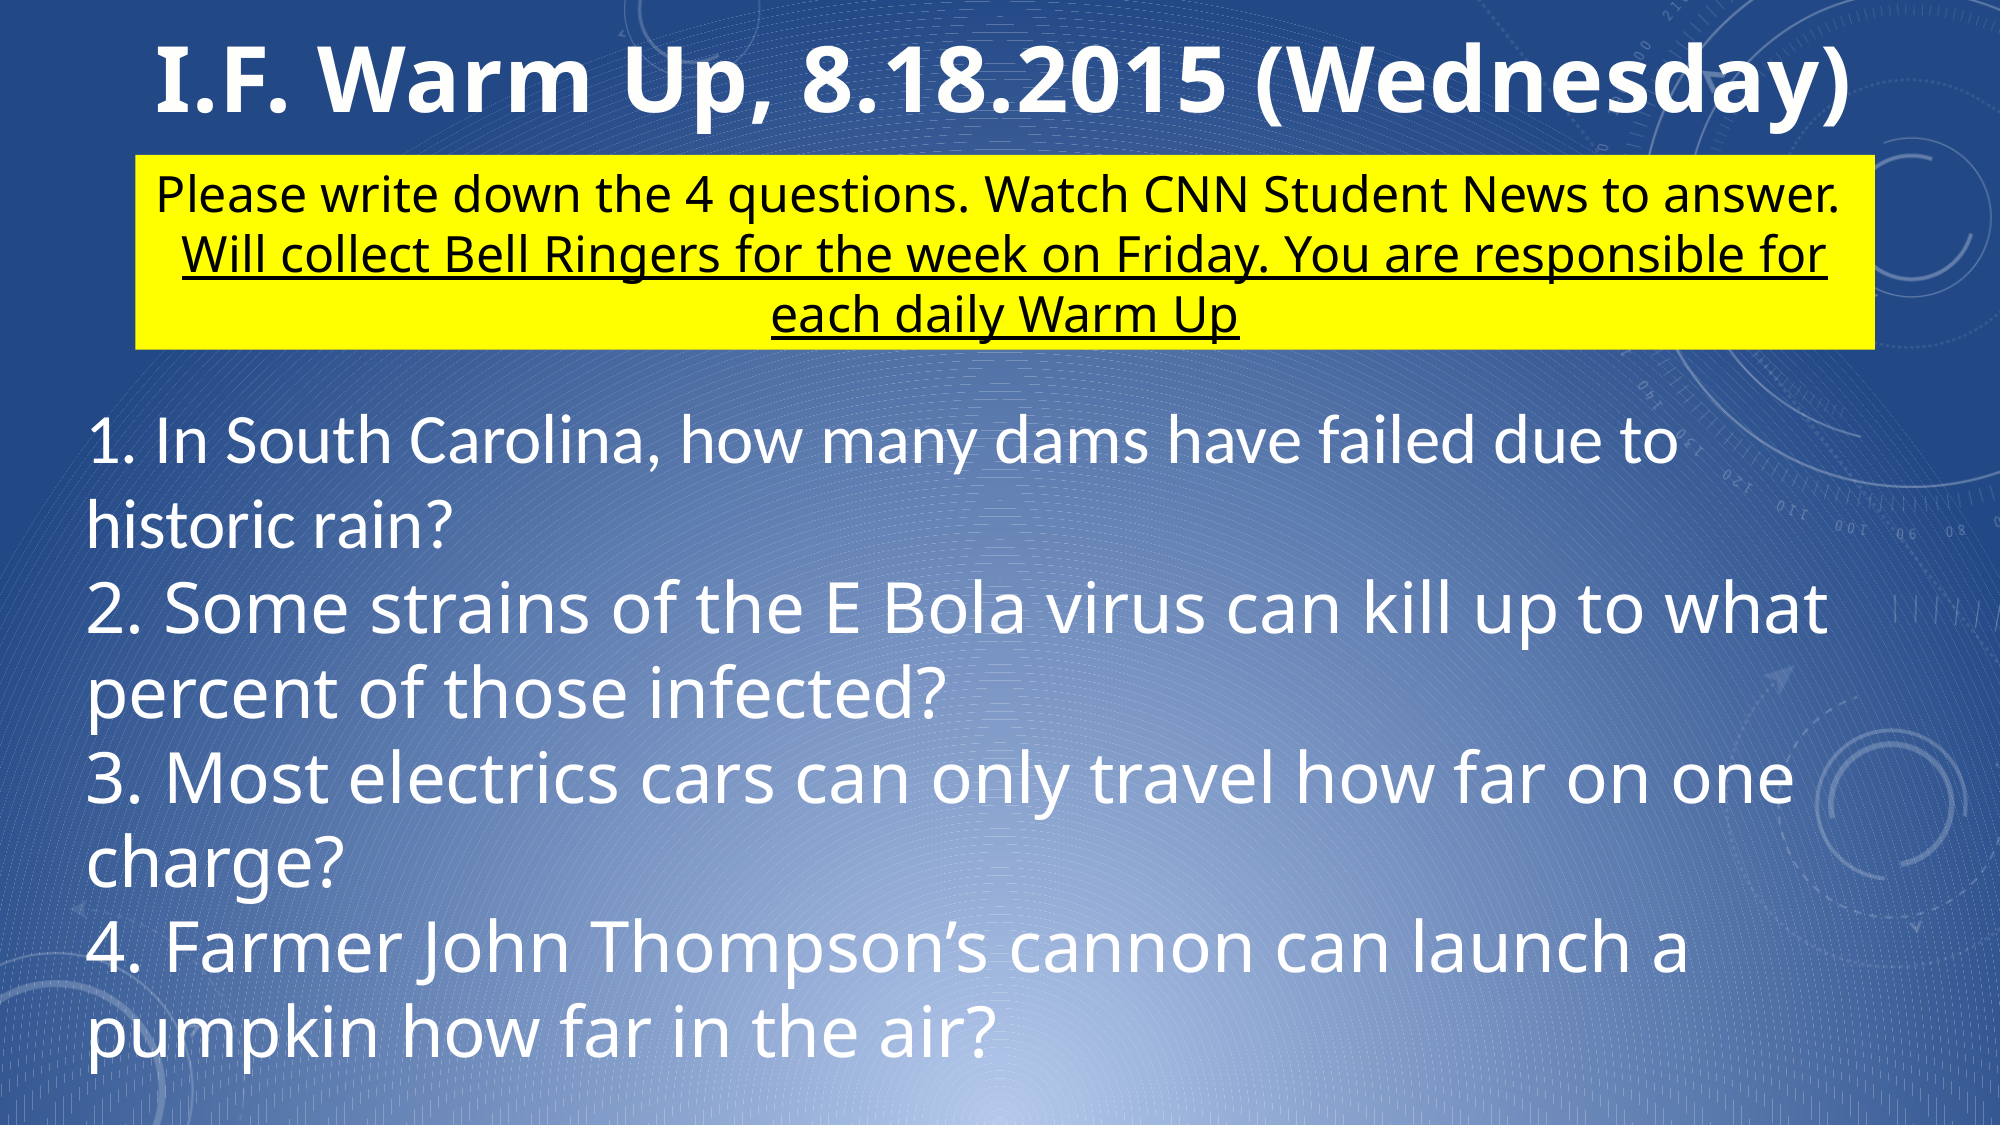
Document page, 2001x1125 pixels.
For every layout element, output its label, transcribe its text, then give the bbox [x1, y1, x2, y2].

text_box Please write down the 4 questions. Watch CNN Student News to answer. Will collect Bell Ringers for the week on Friday. You are responsible for each daily Warm Up [135, 154, 1875, 350]
text_box 1. In South Carolina, how many dams have failed due to historic rain? 2. Some strains of the E Bola virus can kill up to what percent of those infected? 3. Most electrics cars can only travel how far on one charge? 4. Farmer John Thompson’s cannon can launch a pumpkin how far in the air? [70, 385, 1917, 1125]
text_box I.F. Warm Up, 8.18.2015 (Wednesday) [135, 13, 1875, 139]
picture [0, 0, 2000, 1125]
